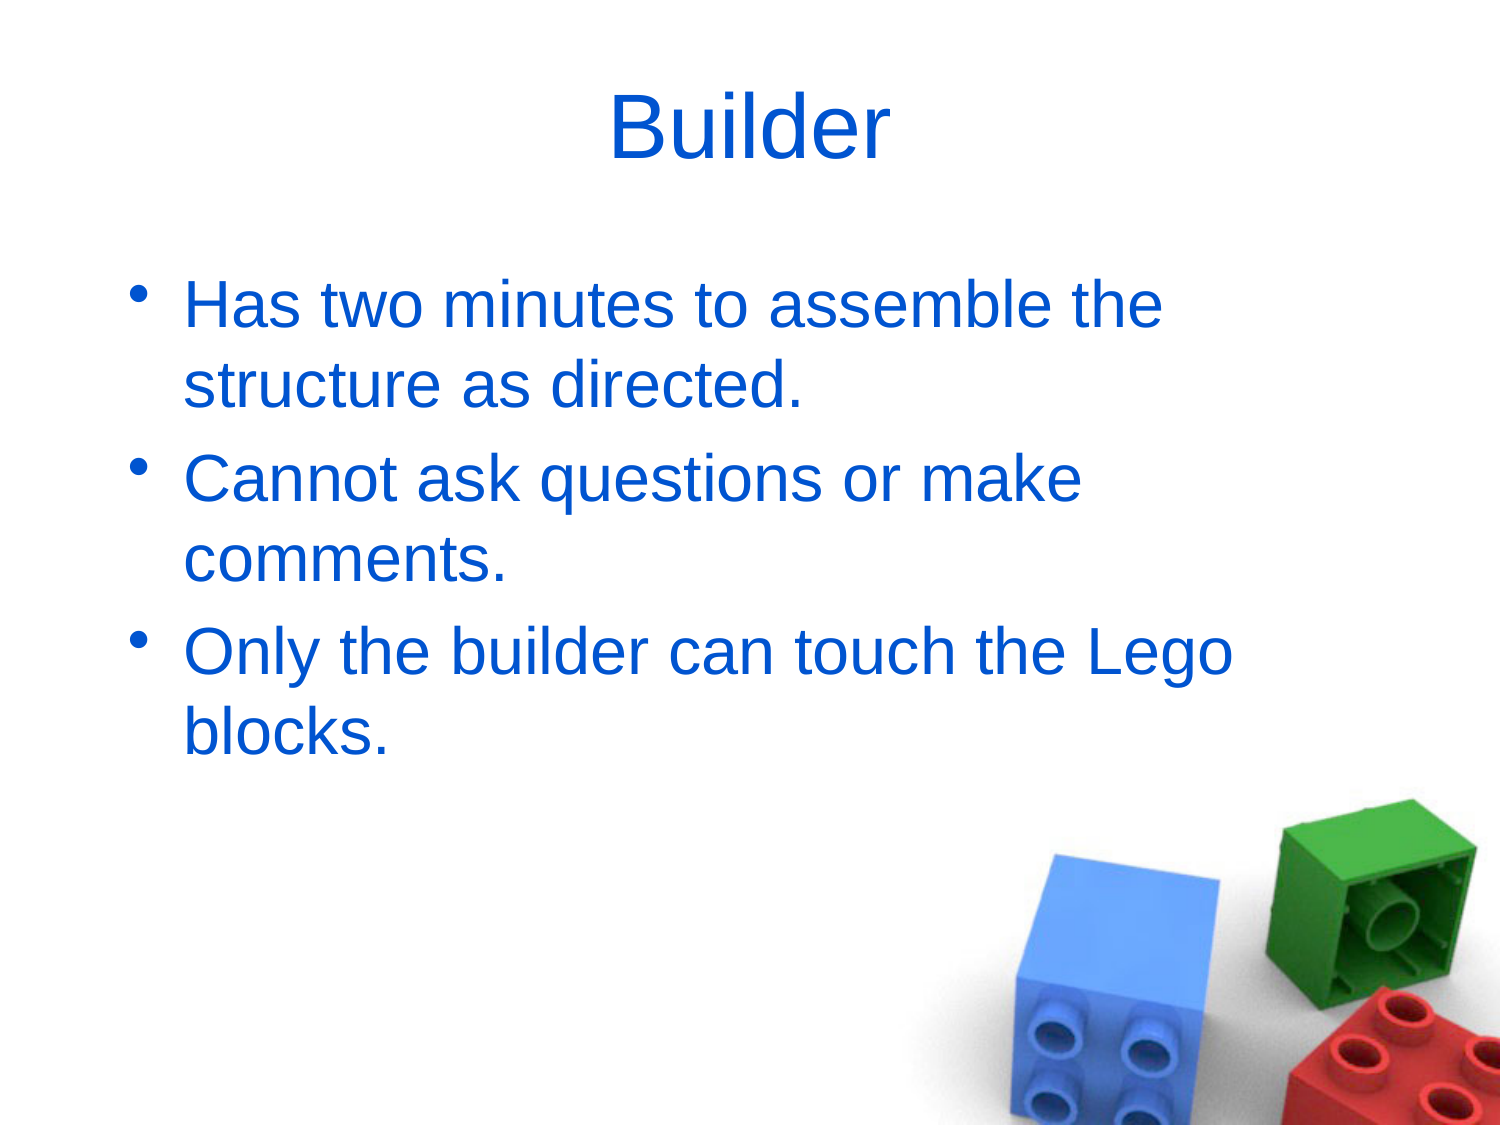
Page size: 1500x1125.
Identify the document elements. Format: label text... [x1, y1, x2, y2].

picture [249, 187, 1500, 1125]
title Builder [112, 28, 1388, 217]
list Has two minutes to assemble the structure as directed. Cannot ask questions or make comments. Only the builder can touch the Lego blocks. [112, 253, 1388, 994]
